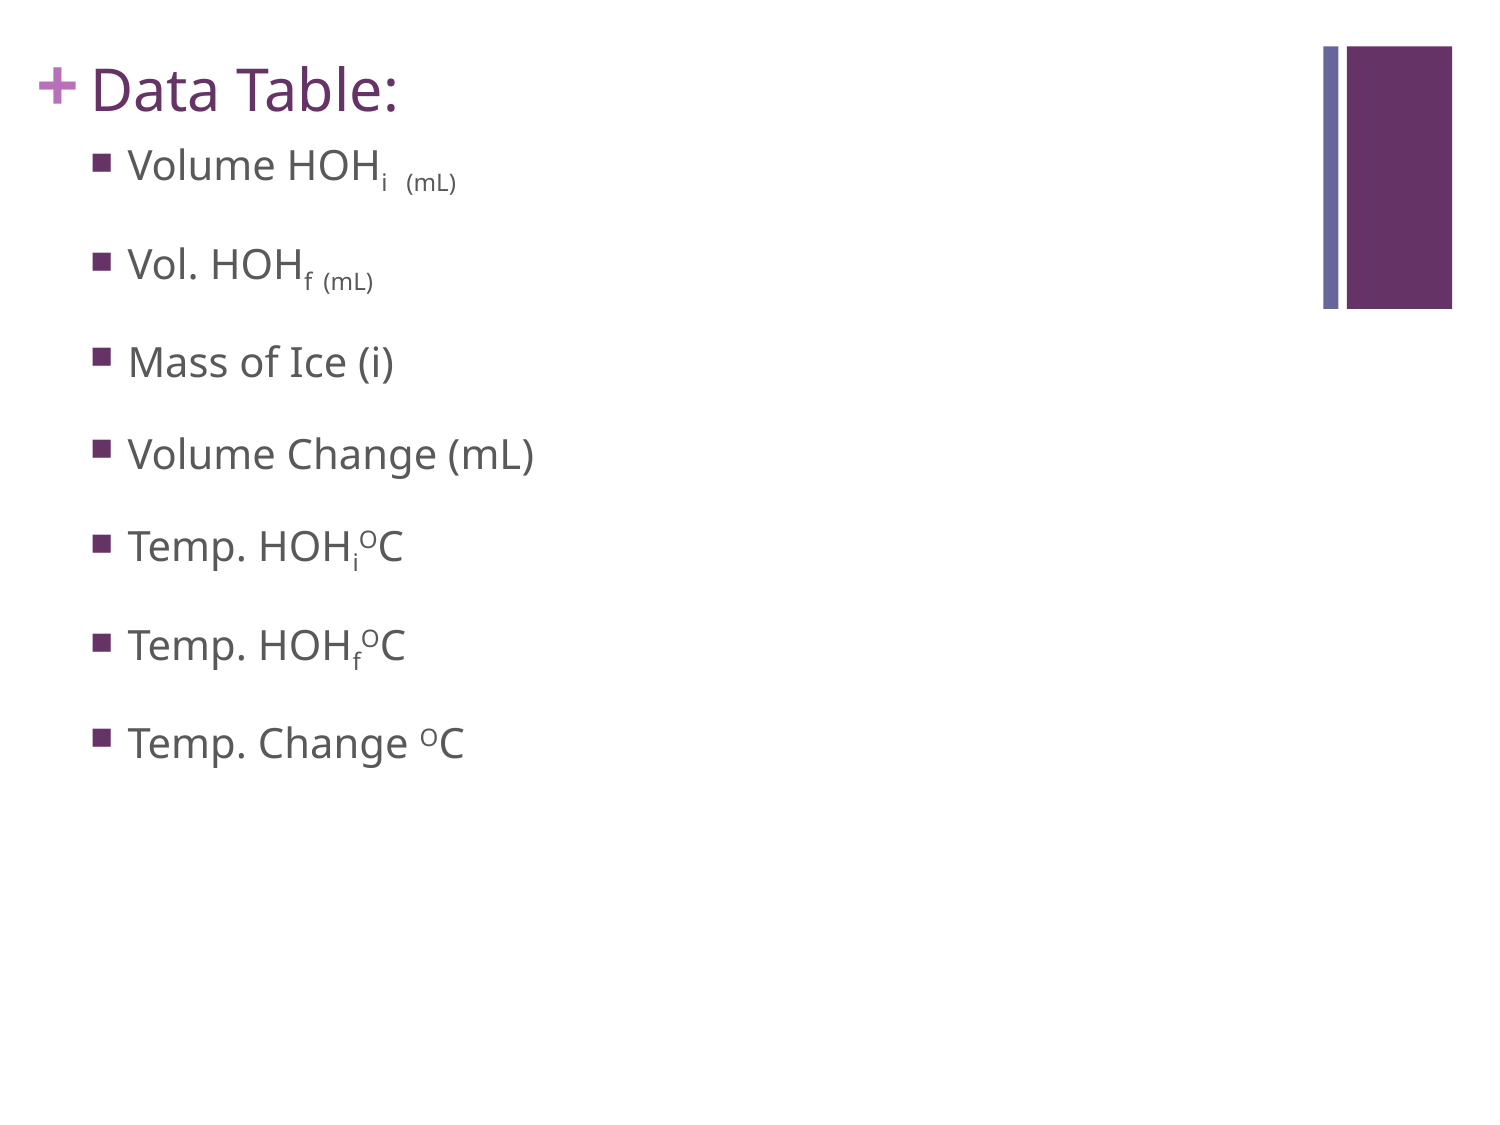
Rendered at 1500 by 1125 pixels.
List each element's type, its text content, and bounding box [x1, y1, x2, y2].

list Volume HOHi (mL) Vol. HOHf (mL) Mass of Ice (i) Volume Change (mL) Temp. HOHiOC Temp. HOHfOC Temp. Change OC [75, 131, 1425, 1005]
title Data Table: [75, 45, 1425, 131]
